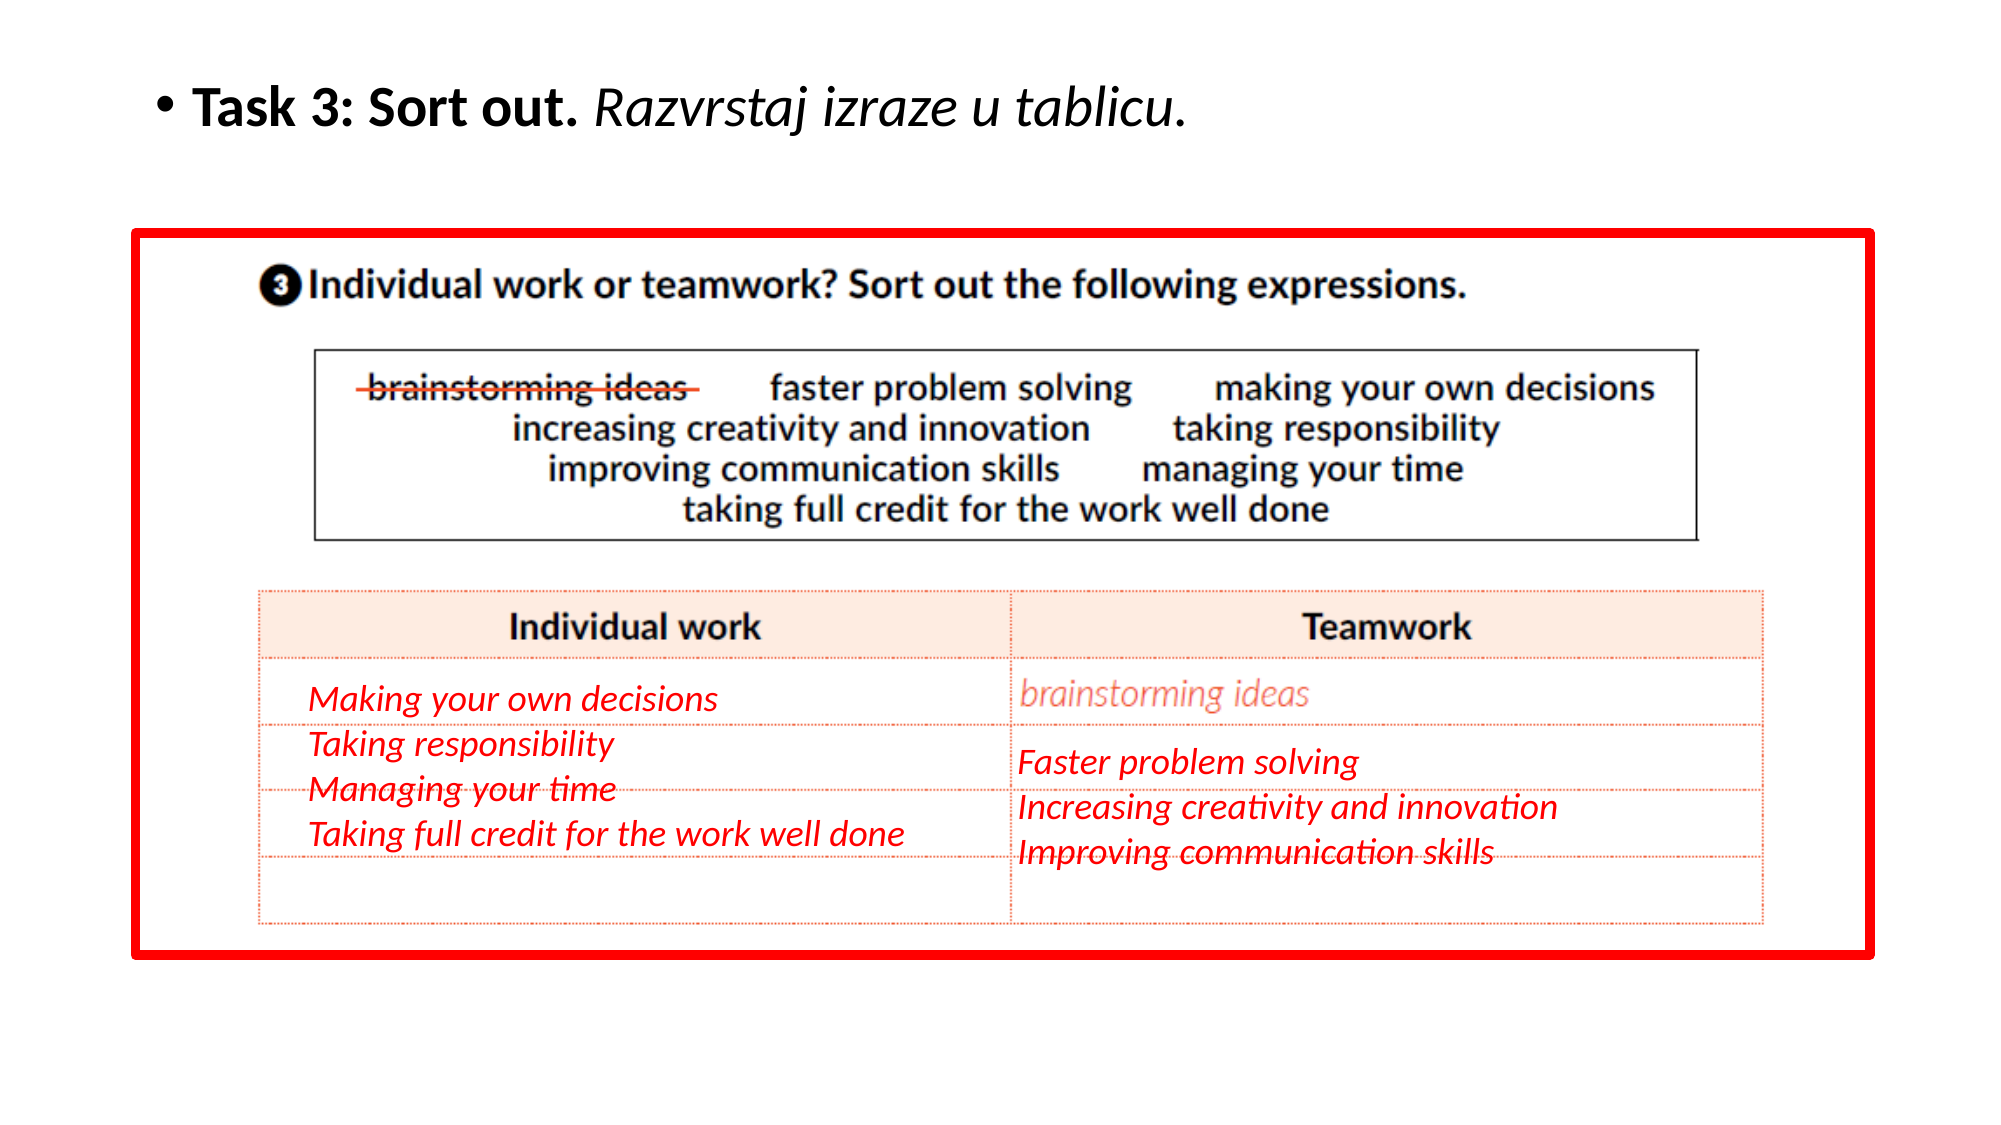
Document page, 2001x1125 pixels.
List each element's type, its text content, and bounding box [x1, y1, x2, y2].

list Task 3: Sort out. Razvrstaj izraze u tablicu. [140, 68, 1860, 194]
picture [139, 237, 1866, 951]
